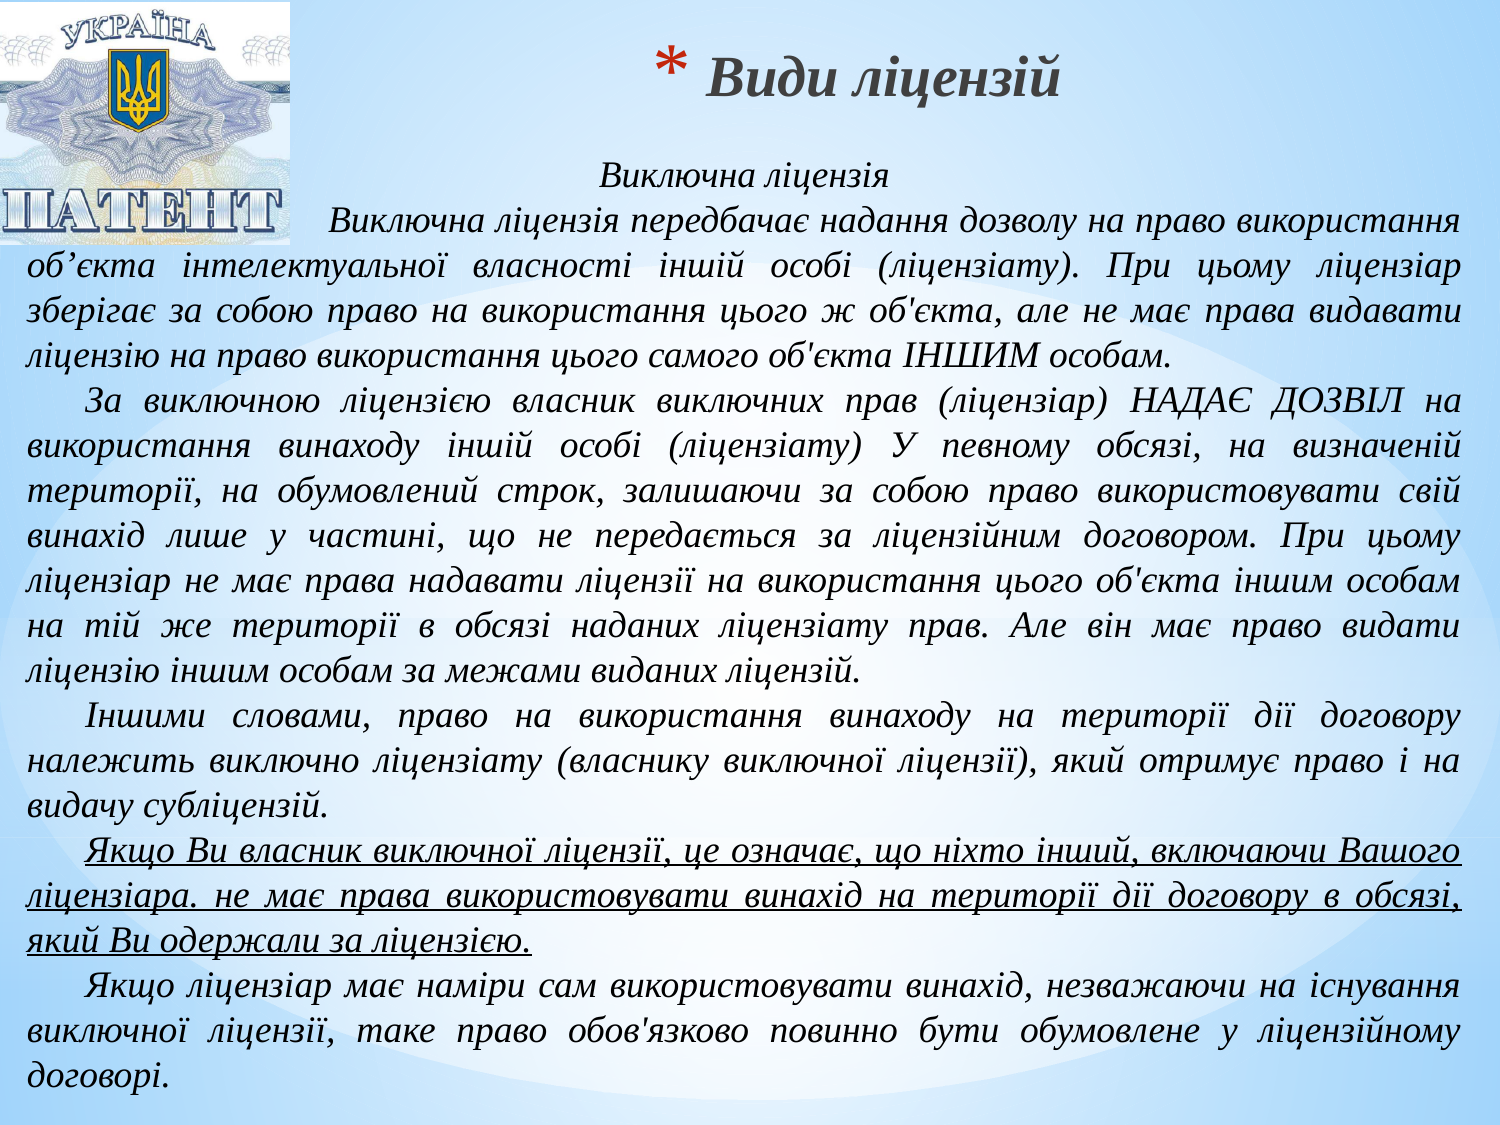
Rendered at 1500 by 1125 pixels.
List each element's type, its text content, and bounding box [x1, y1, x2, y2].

text_box Виключна ліцензія Виключна ліцензія передбачає надання дозволу на право використання об’єкта інтелектуальної власності іншій особі (ліцензіату). При цьому ліцензіар зберігає за собою право на використання цього ж об'єкта, але не має права видавати ліцензію на право використання цього самого об'єкта іншим особам. За виключною ліцензією власник виключних прав (ліцензіар) надає дозвіл на використання винаходу іншій особі (ліцензіату) у певному обсязі, на визначеній території, на обумовлений строк, залишаючи за собою право використовувати свій винахід лише у частині, що не передається за ліцензійним договором. При цьому ліцензіар не має права надавати ліцензії на використання цього об'єкта іншим особам на тій же території в обсязі наданих ліцензіату прав. Але він має право видати ліцензію іншим особам за межами виданих ліцензій. Іншими словами, право на використання винаходу на території дії договору належить виключно ліцензіату (власнику виключної ліцензії), який отримує право і на видачу субліцензій. Якщо Ви власник виключної ліцензії, це означає, що ніхто інший, включаючи Вашого ліцензіара. не має права використовувати винахід на території дії договору в обсязі, який Ви одержали за ліцензією. Якщо ліцензіар має наміри сам використовувати винахід, незважаючи на існування виключної ліцензії, таке право обов'язково повинно бути обумовлене у ліцензійному договорі. [12, 142, 1477, 1102]
picture [0, 2, 290, 245]
text_box Види ліцензій [295, 30, 1427, 138]
